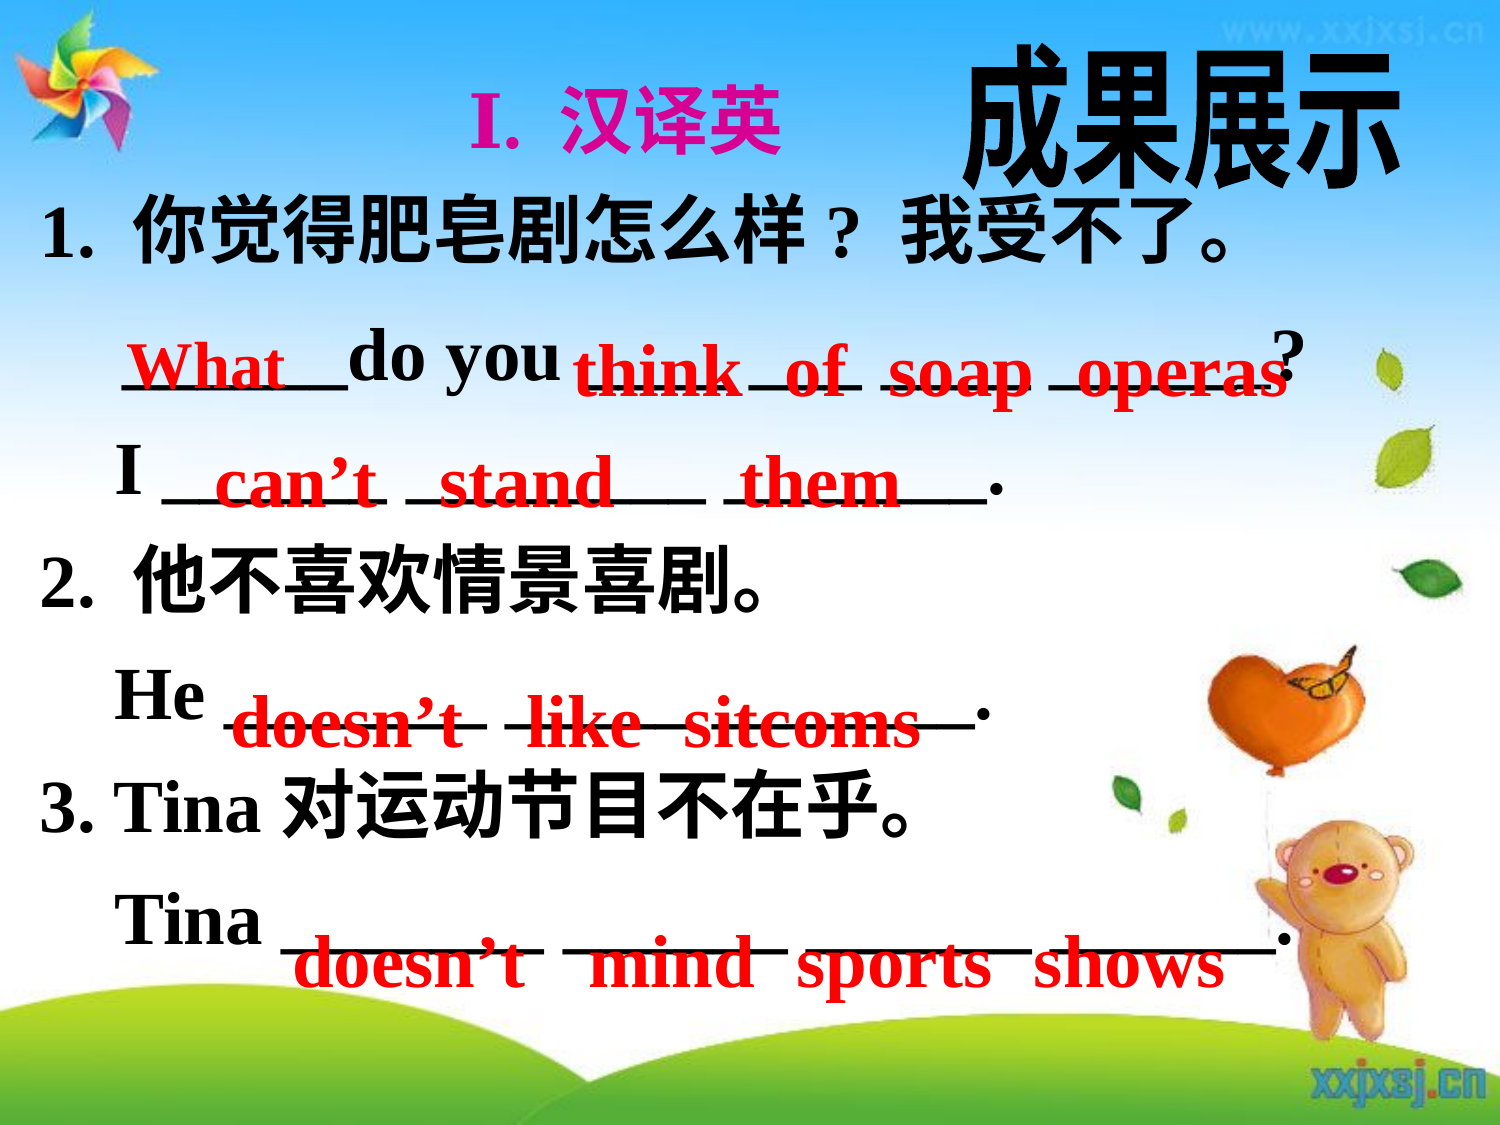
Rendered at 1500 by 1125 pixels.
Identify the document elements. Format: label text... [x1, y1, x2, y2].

text_box doesn’t mind sports shows [277, 904, 1270, 1010]
text_box doesn’t like sitcoms [194, 657, 1046, 772]
text_box 1. 你觉得肥皂剧怎么样? 我受不了。 ______do you ____ ___ ____ ______? I ______ ________ _______. 2. 他不喜欢情景喜剧。 He _______ _____ _______. 3. Tina对运动节目不在乎。 Tina _______ ______ ______ ______. [24, 174, 1396, 955]
text_box think of soap operas [557, 314, 1500, 419]
text_box Ⅰ. 汉译英 [407, 66, 845, 172]
text_box can’t stand them [199, 424, 1206, 530]
picture [0, 0, 1500, 1125]
text_box What [112, 314, 372, 409]
